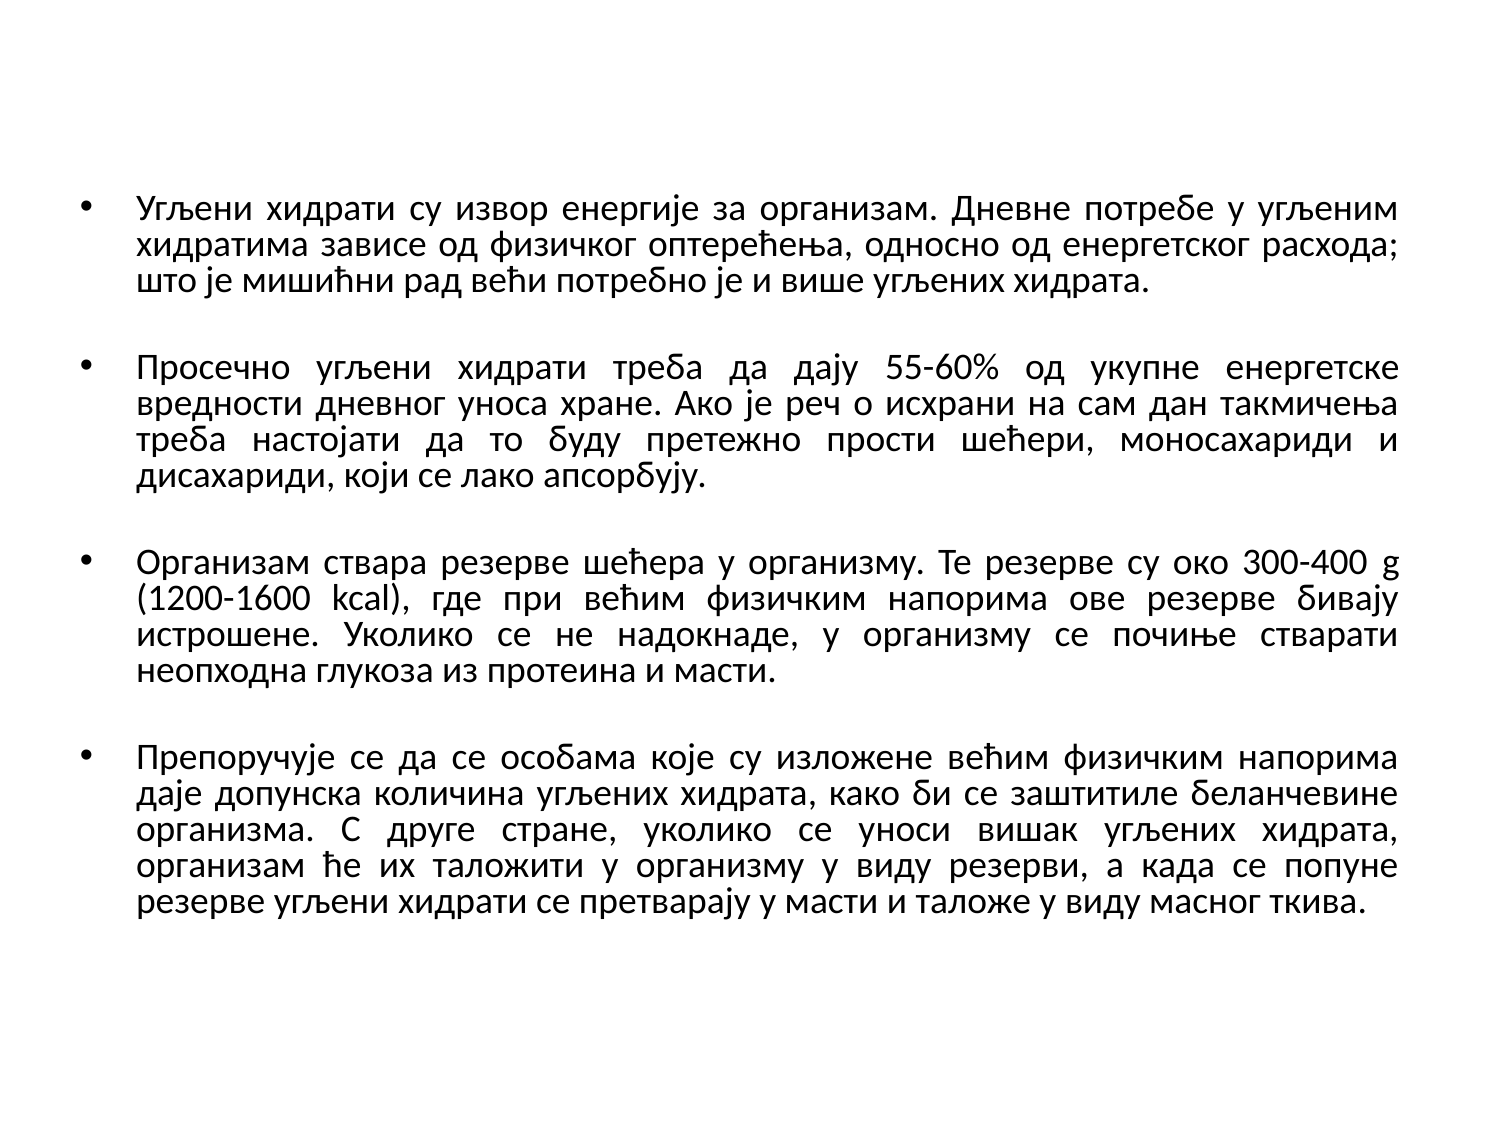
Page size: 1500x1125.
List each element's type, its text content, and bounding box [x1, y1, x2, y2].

list Угљени хидрати су извор енергије за организам. Дневне потребе у угљеним хидратима зависе од физичког оптерећења, односно од енергетског расхода; што је мишићни рад већи потребно је и више угљених хидрата. Просечно угљени хидрати треба да дају 55-60% од укупне енергетске вредности дневног уноса хране. Ако је реч о исхрани на сам дан такмичења треба настојати да то буду претежно прости шећери, моносахариди и дисахариди, који се лако апсорбују. Организам ствара резерве шећера у организму. Те резерве су око 300-400 g (1200-1600 kcal), где при већим физичким напорима ове резерве бивају истрошене. Уколико се не надокнаде, у организму се почиње стварати неопходна глукоза из протеина и масти. Препоручује се да се особама које су изложене већим физичким напорима даје допунска количина угљених хидрата, како би се заштитиле беланчевине организма. С друге стране, уколико се уноси вишак угљених хидрата, организам ће их таложити у организму у виду резерви, а када се попуне резерве угљени хидрати се претварају у масти и таложе у виду масног ткива. [64, 184, 1415, 1125]
